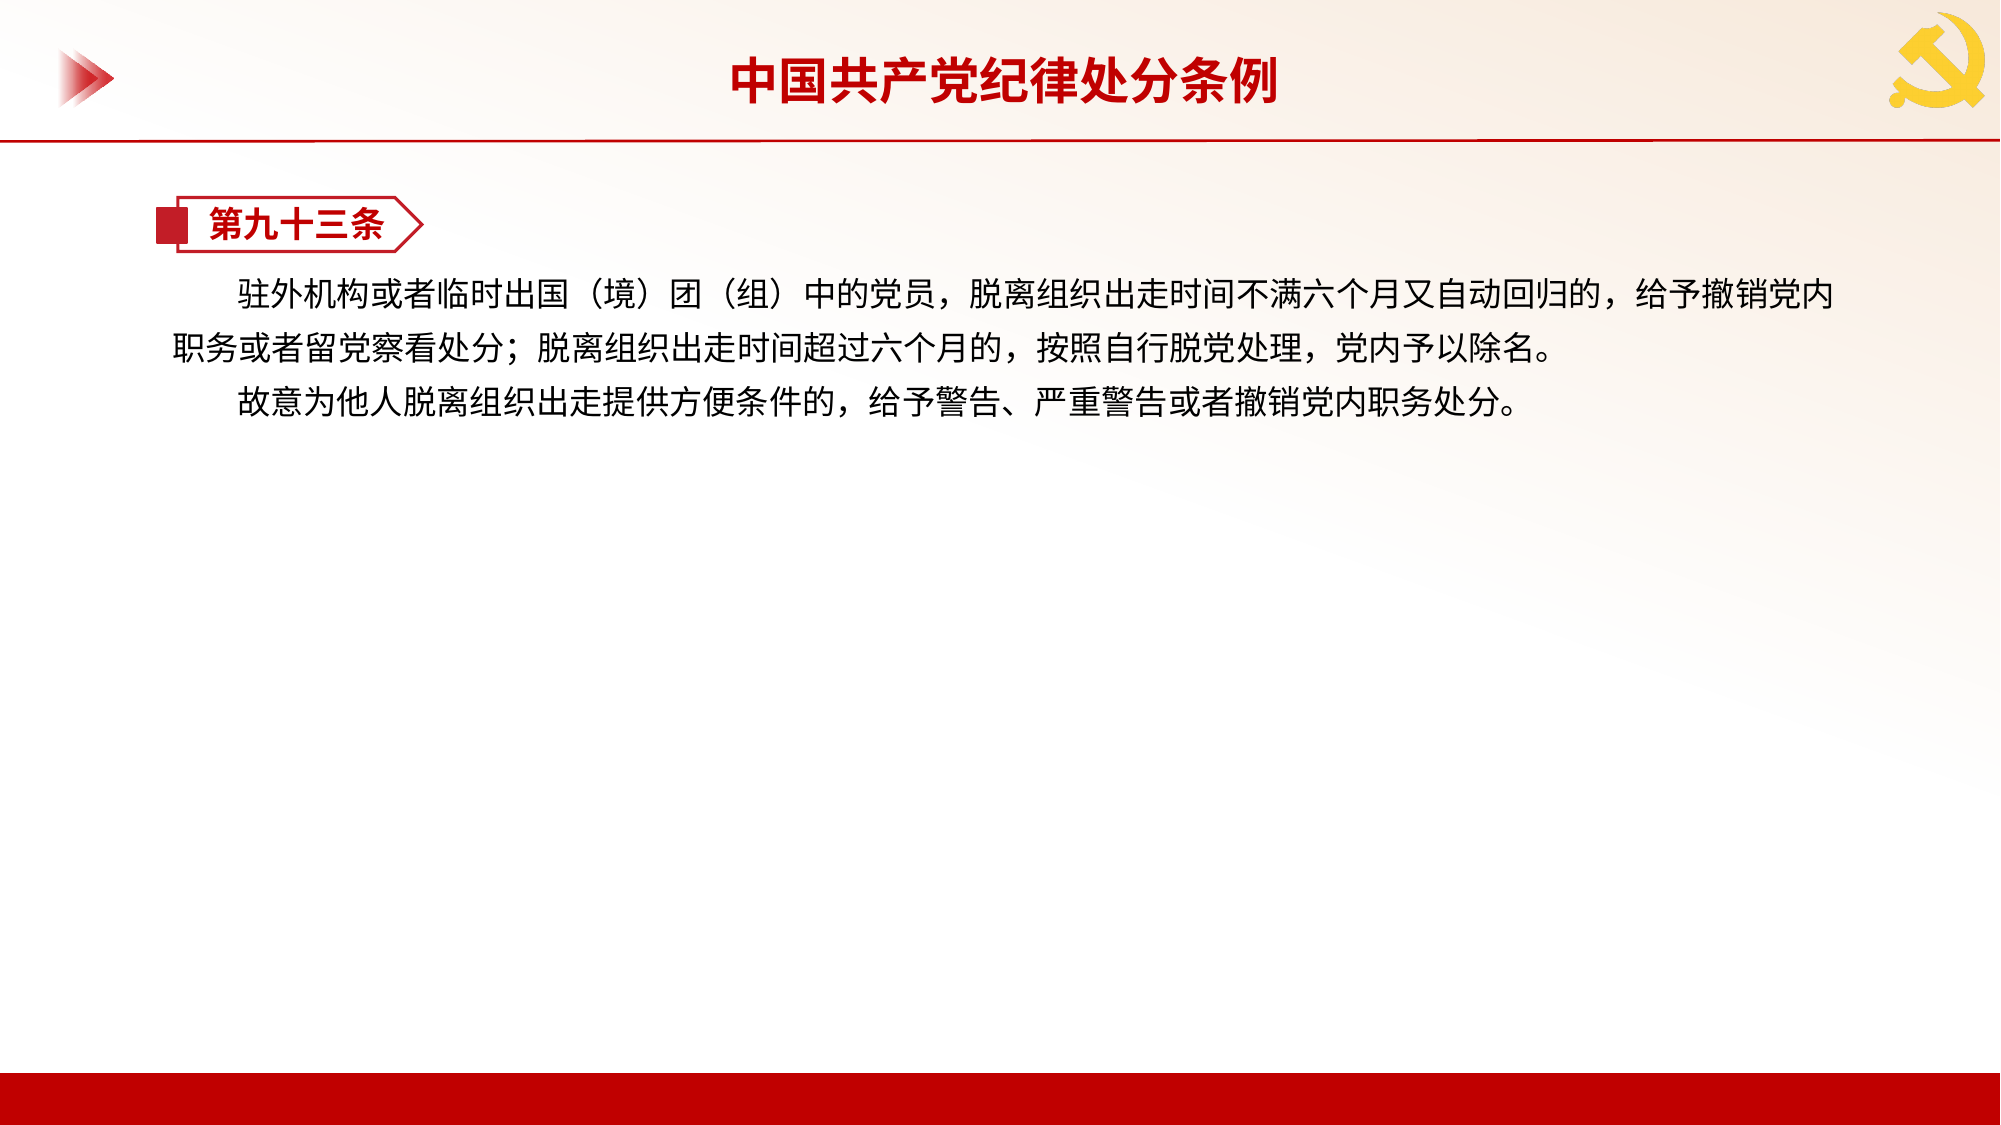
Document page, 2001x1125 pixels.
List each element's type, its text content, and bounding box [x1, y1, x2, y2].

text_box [156, 194, 422, 253]
text_box 驻外机构或者临时出国（境）团（组）中的党员，脱离组织出走时间不满六个月又自动回归的，给予撤销党内职务或者留党察看处分；脱离组织出走时间超过六个月的，按照自行脱党处理，党内予以除名。 故意为他人脱离组织出走提供方便条件的，给予警告、严重警告或者撤销党内职务处分。 [157, 251, 1850, 334]
text_box 中国共产党纪律处分条例 [303, 29, 1705, 117]
text_box [0, 1072, 2000, 1125]
picture [1889, 12, 1985, 108]
